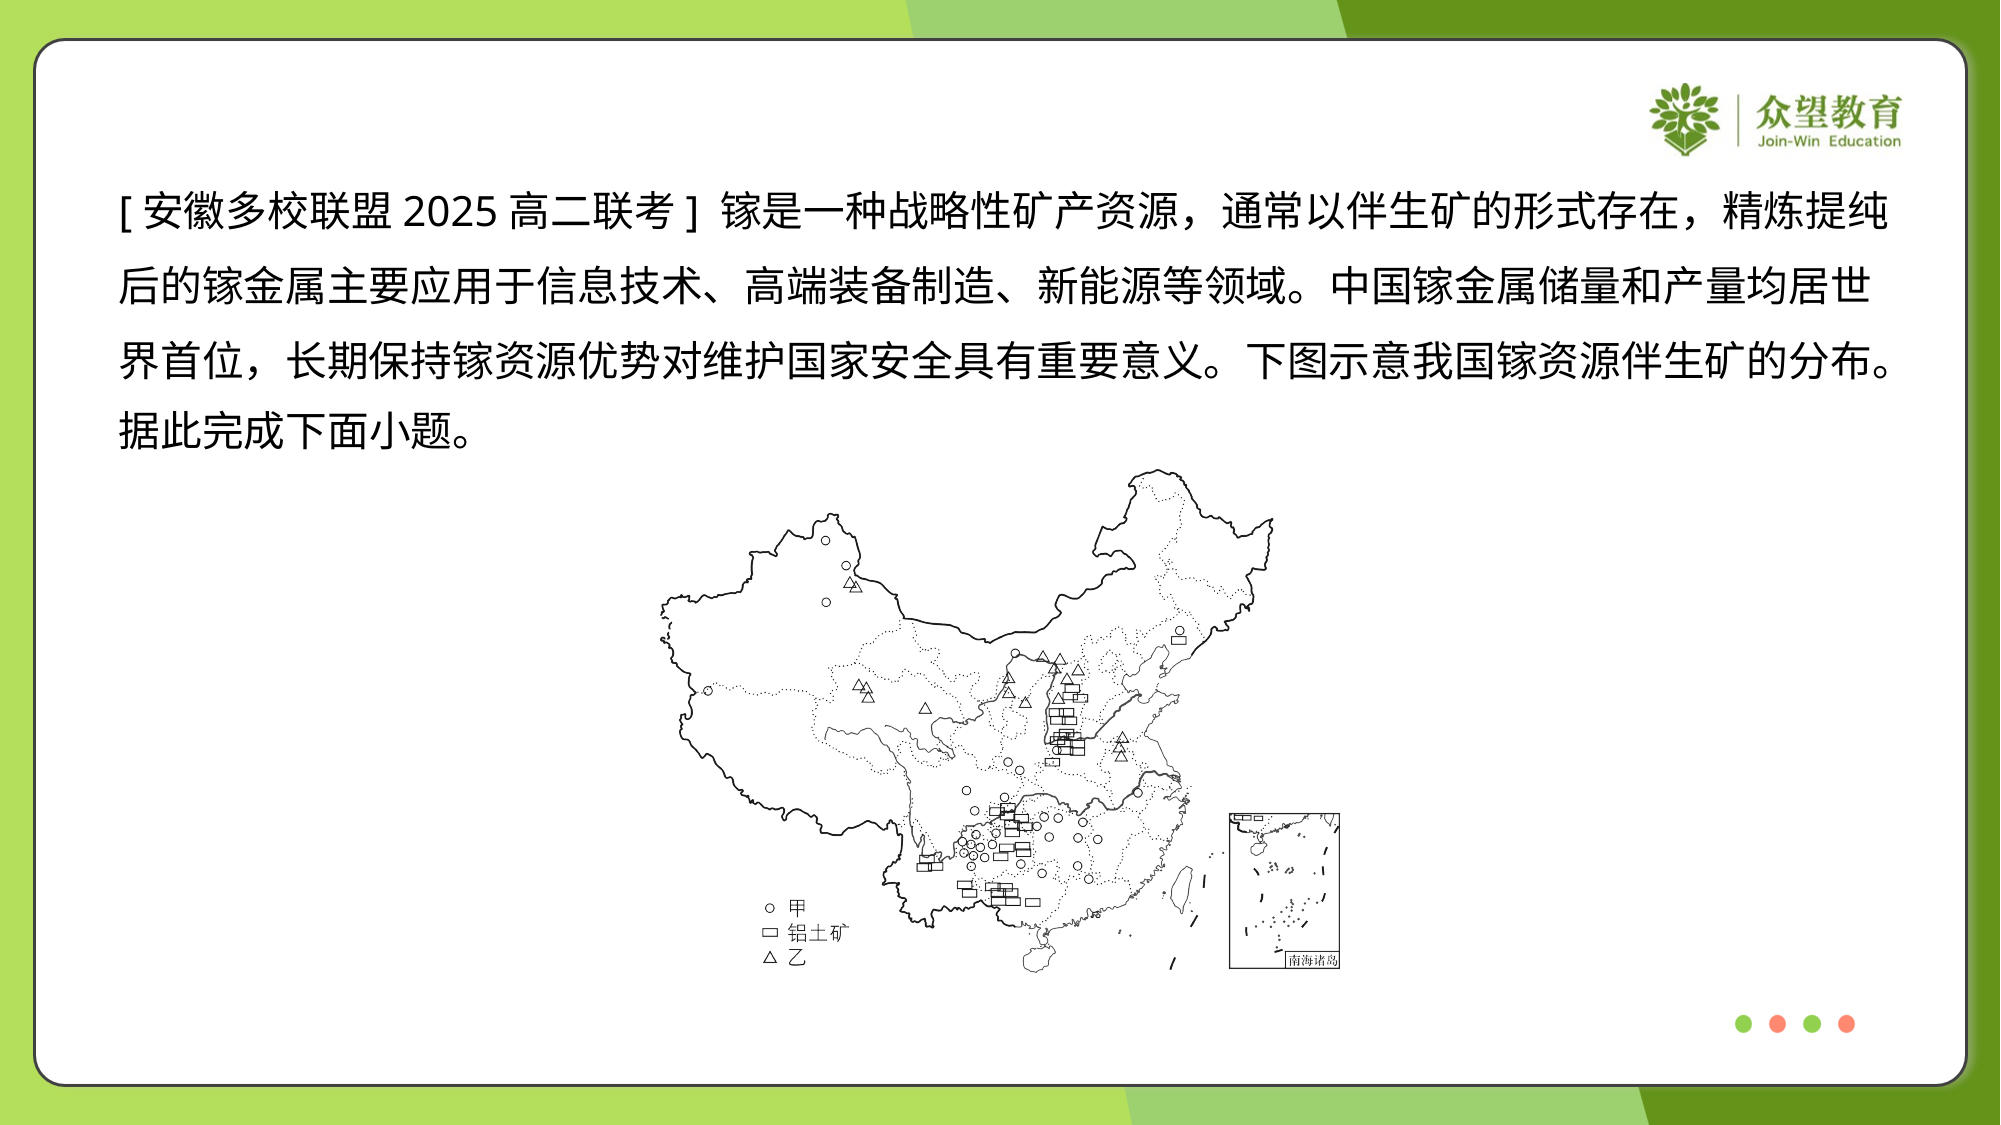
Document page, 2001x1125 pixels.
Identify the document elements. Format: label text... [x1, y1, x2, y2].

picture [0, 0, 2000, 1125]
text_box [安徽多校联盟2025高二联考] 镓是一种战略性矿产资源，通常以伴生矿的形式存在，精炼提纯 后的镓金属主要应用于信息技术、高端装备制造、新能源等领域。中国镓金属储量和产量均居世 界首位，长期保持镓资源优势对维护国家安全具有重要意义。下图示意我国镓资源伴生矿的分布。 据此完成下面小题。 [118, 159, 1883, 448]
